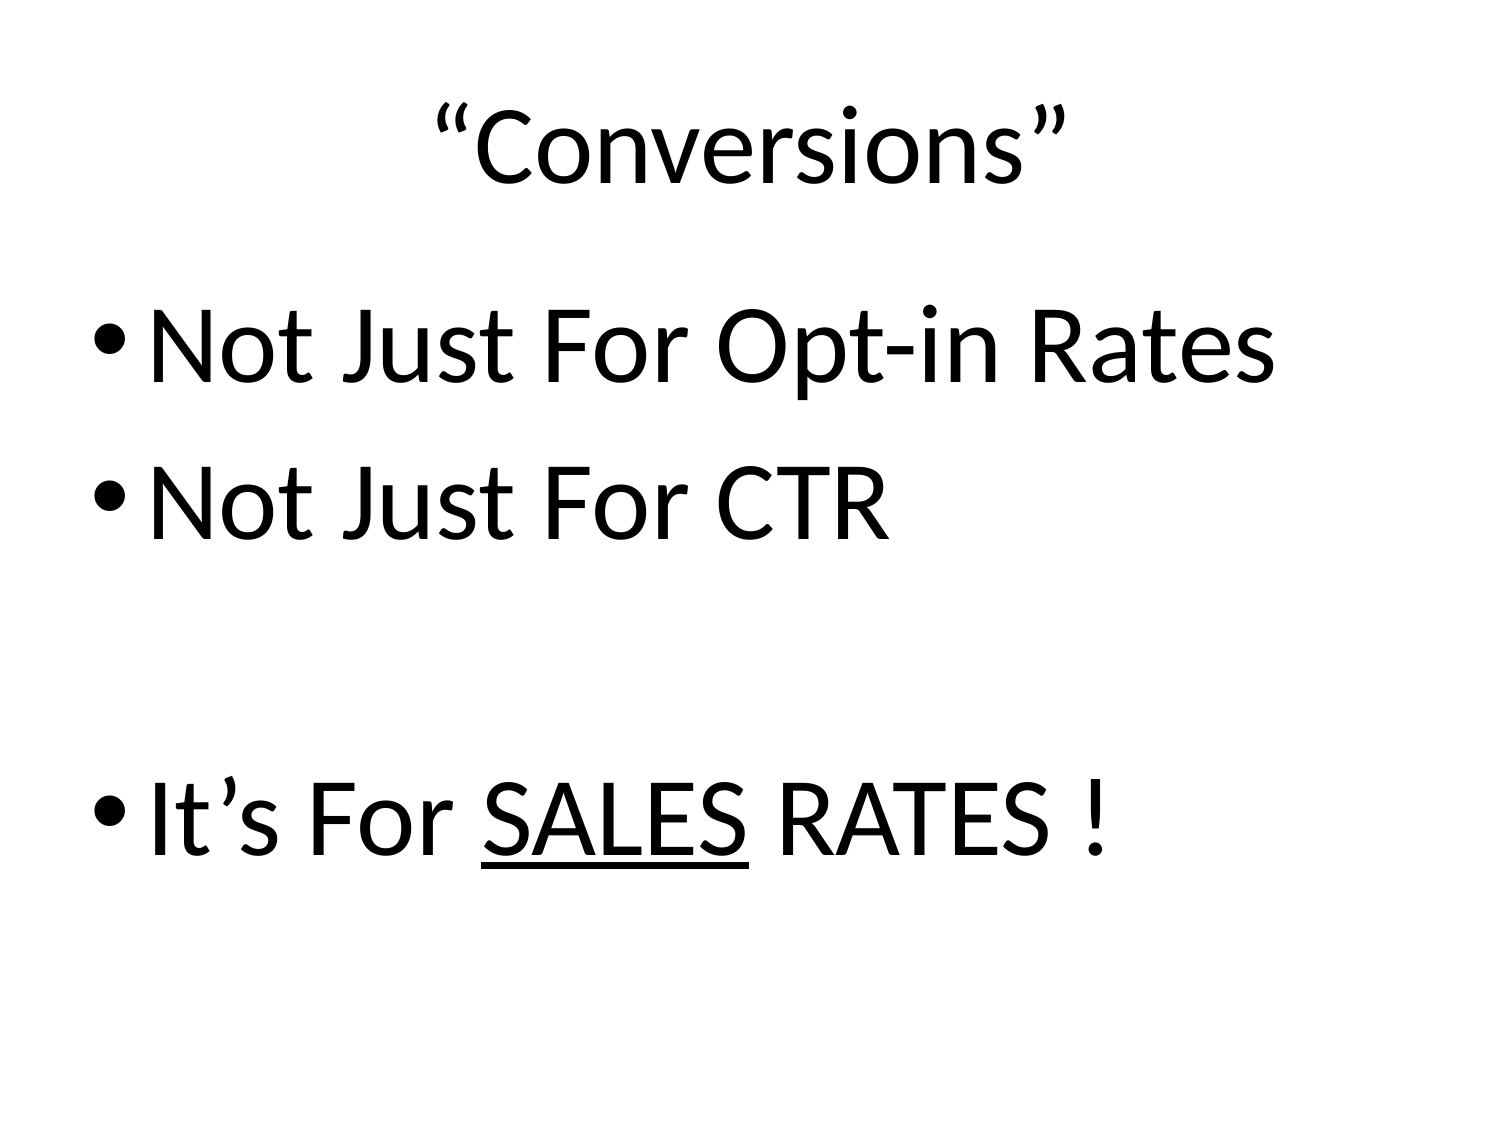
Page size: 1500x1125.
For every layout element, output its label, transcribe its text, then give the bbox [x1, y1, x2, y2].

list Not Just For Opt-in Rates Not Just For CTR It’s For SALES RATES ! [75, 262, 1425, 1005]
title “Conversions” [75, 45, 1425, 233]
